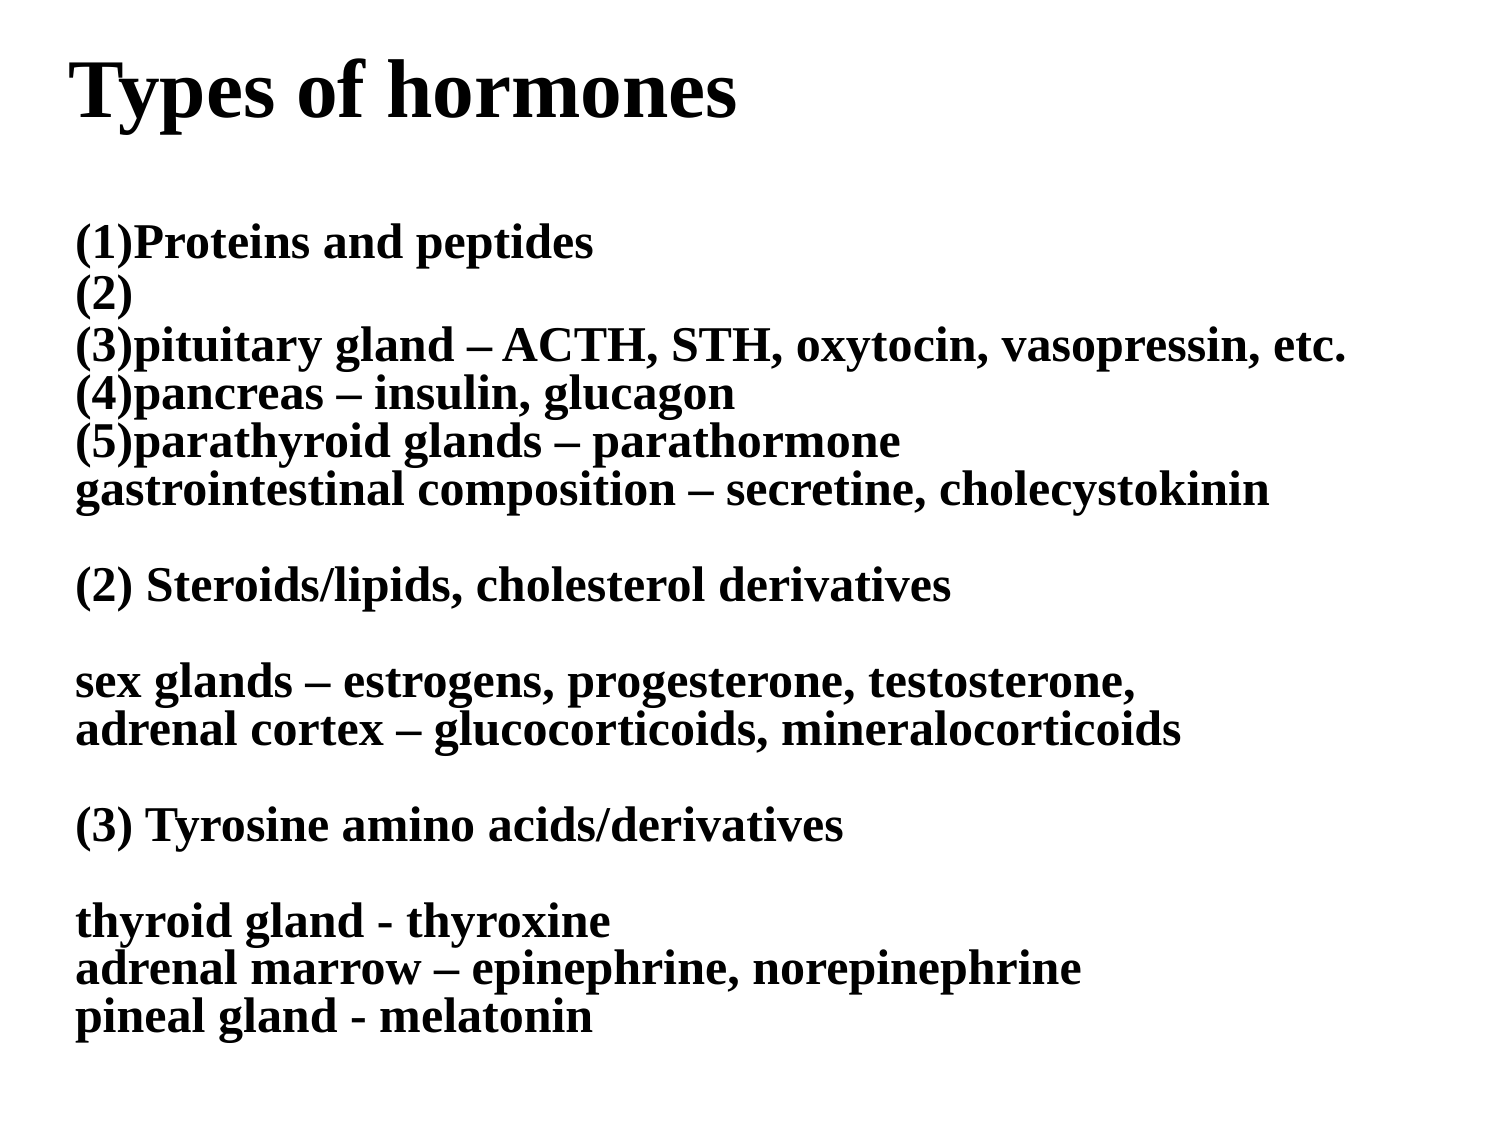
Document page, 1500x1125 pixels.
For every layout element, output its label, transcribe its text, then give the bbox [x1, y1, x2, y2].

text_box [74, 62, 1425, 220]
text_box [74, 267, 1425, 1000]
list Proteins and peptides pituitary gland – ACTH, STH, oxytocin, vasopressin, etc. pancreas – insulin, glucagon parathyroid glands – parathormone gastrointestinal composition – secretine, cholecystokinin (2) Steroids/lipids, cholesterol derivatives sex glands – estrogens, progesterone, testosterone, adrenal cortex – glucocorticoids, mineralocorticoids (3) Tyrosine amino acids/derivatives thyroid gland - thyroxine adrenal marrow – epinephrine, norepinephrine pineal gland - melatonin [75, 220, 1437, 1081]
title Types of hormones [68, 33, 1431, 239]
